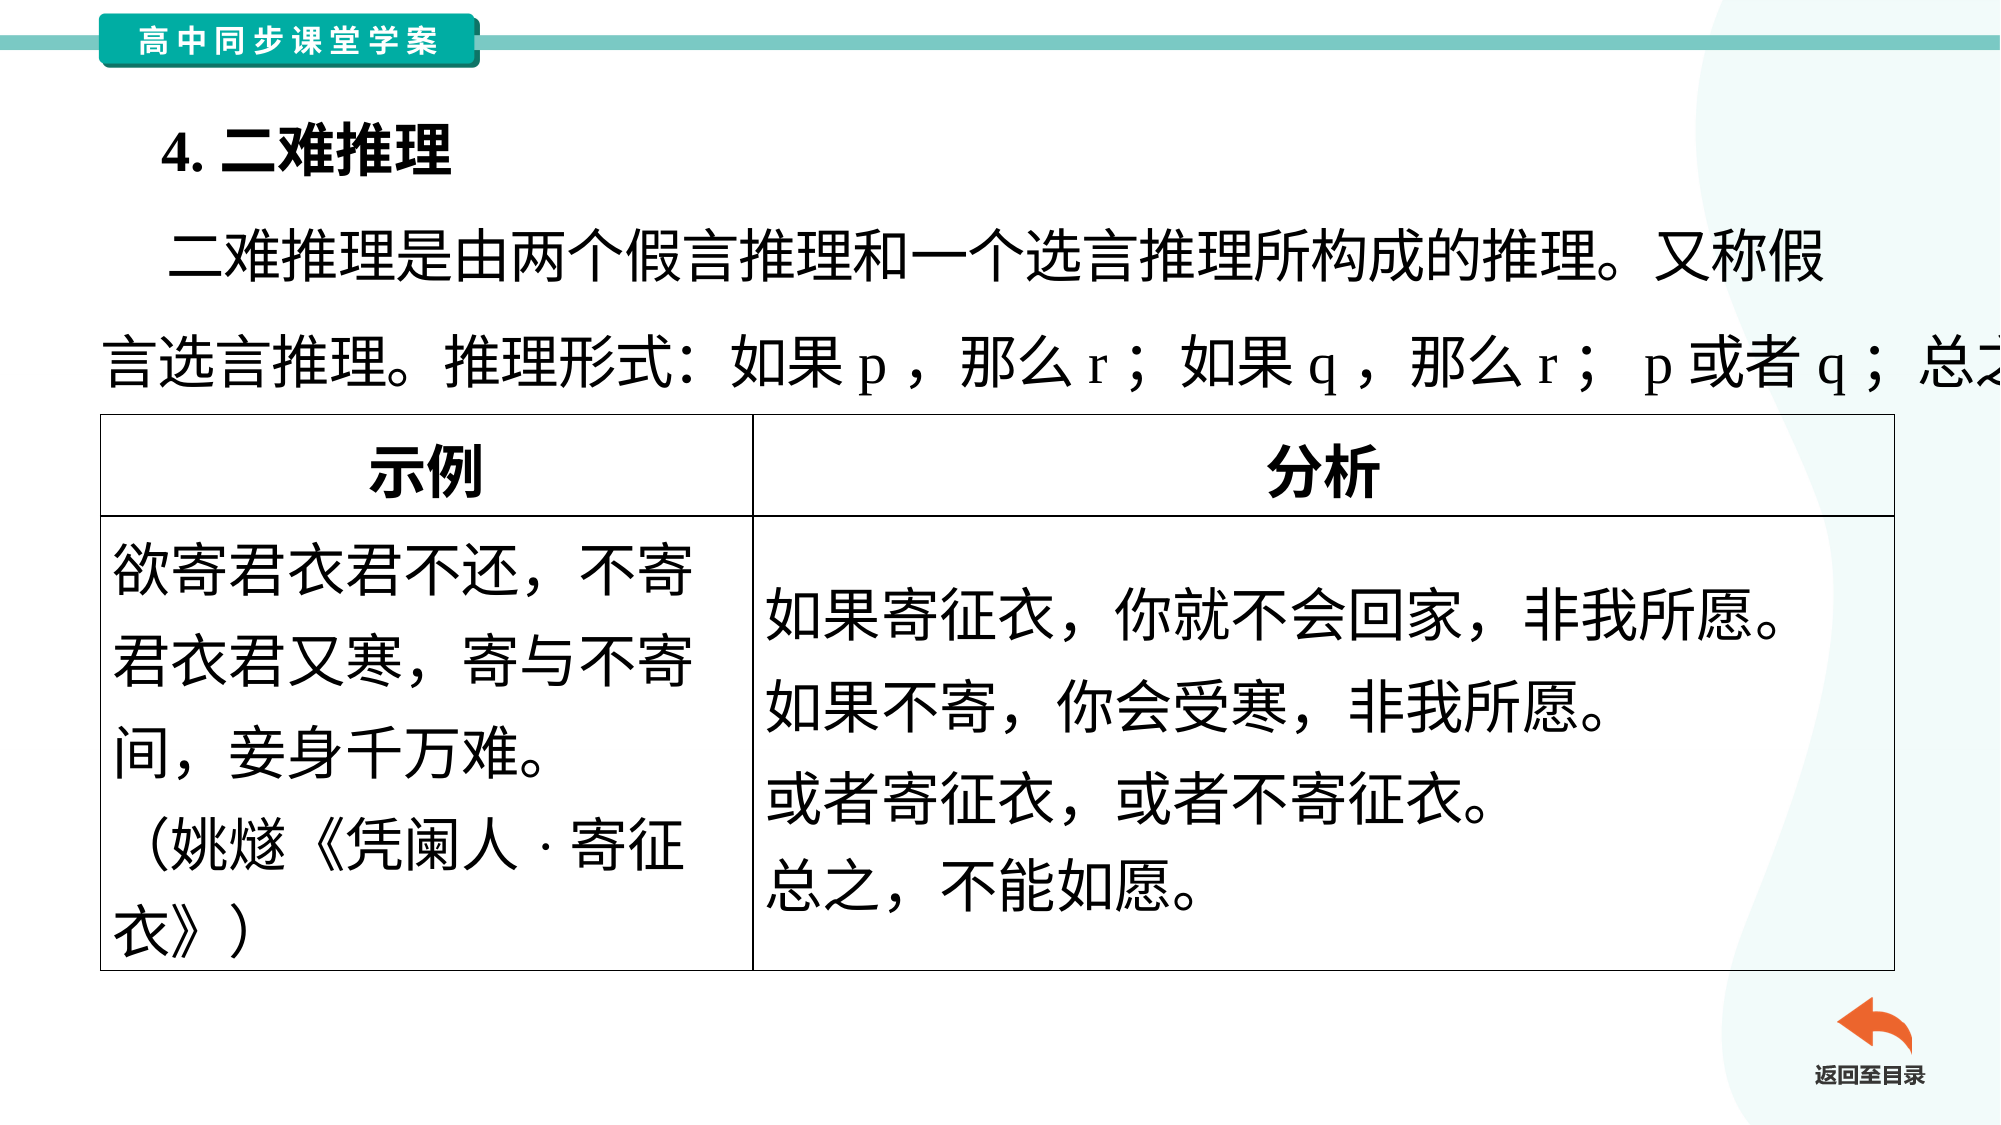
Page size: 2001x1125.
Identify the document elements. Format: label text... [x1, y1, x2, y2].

table_cell 如果寄征衣，你就不会回家，非我所愿。 如果不寄，你会受寒，非我所愿。 或者寄征衣，或者不寄征衣。 总之，不能如愿。 [754, 517, 1894, 970]
text_box 4.二难推理 二难推理是由两个假言推理和一个选言推理所构成的推理。又称假 言选言推理。推理形式：如果p，那么r；如果q，那么r；p或者q；总之r。 [100, 76, 1899, 396]
table_header 示例 [101, 415, 752, 515]
table_header 分析 [754, 415, 1894, 515]
table_cell 欲寄君衣君不还，不寄 君衣君又寒，寄与不寄 间，妾身千万难。 （姚燧《凭阑人·寄征 衣》） [101, 517, 752, 970]
picture [0, 0, 2000, 1125]
